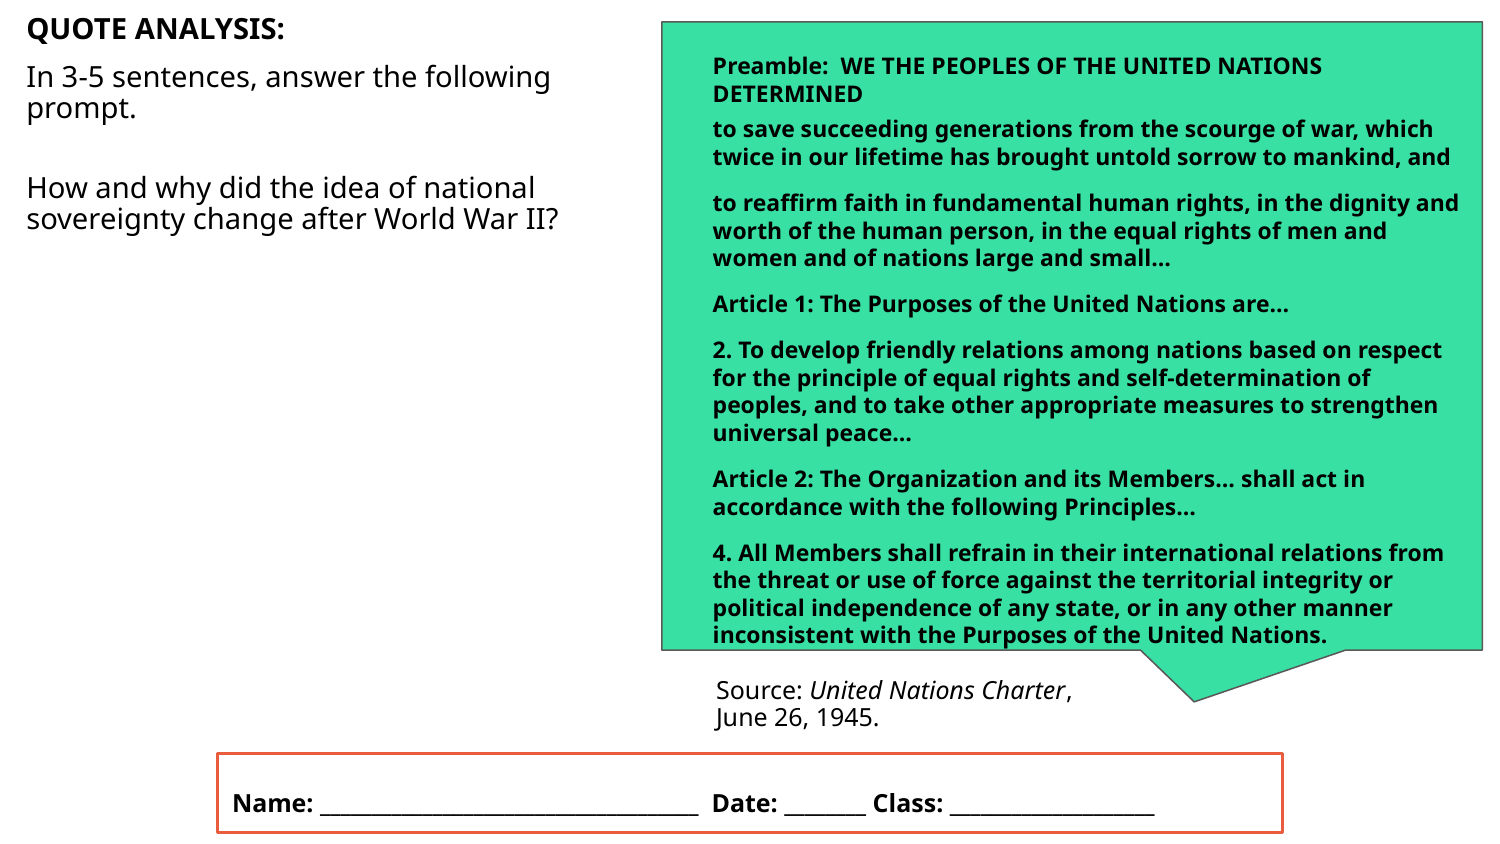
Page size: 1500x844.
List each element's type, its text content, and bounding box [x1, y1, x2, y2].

text_box Preamble: WE THE PEOPLES OF THE UNITED NATIONS DETERMINED to save succeeding generations from the scourge of war, which twice in our lifetime has brought untold sorrow to mankind, and to reaffirm faith in fundamental human rights, in the dignity and worth of the human person, in the equal rights of men and women and of nations large and small… Article 1: The Purposes of the United Nations are… 2. To develop friendly relations among nations based on respect for the principle of equal rights and self-determination of peoples, and to take other appropriate measures to strengthen universal peace… Article 2: The Organization and its Members… shall act in accordance with the following Principles… 4. All Members shall refrain in their international relations from the threat or use of force against the territorial integrity or political independence of any state, or in any other manner inconsistent with the Purposes of the United Nations. [701, 46, 1482, 551]
text_box [661, 21, 1483, 702]
text_box Name: _____________________________________ Date: ________ Class: ____________________ [217, 753, 1283, 833]
text_box QUOTE ANALYSIS: In 3-5 sentences, answer the following prompt. How and why did the idea of national sovereignty change after World War II? [15, 8, 636, 572]
text_box Source: United Nations Charter, June 26, 1945. [700, 663, 1138, 748]
